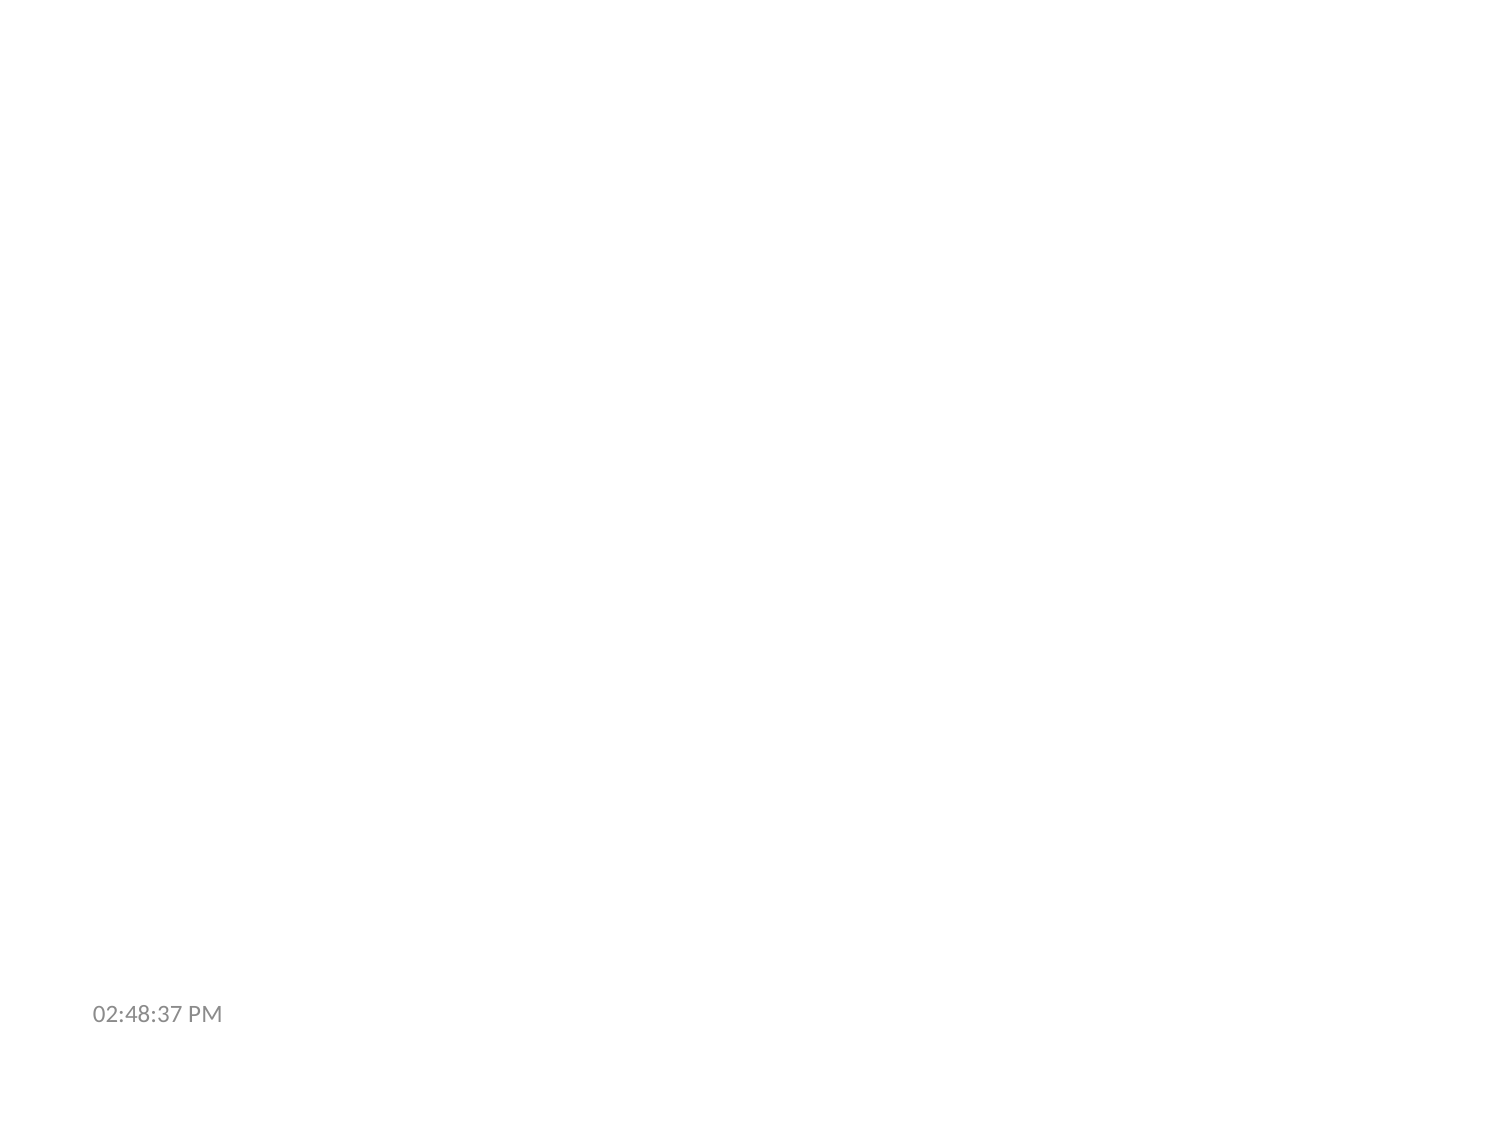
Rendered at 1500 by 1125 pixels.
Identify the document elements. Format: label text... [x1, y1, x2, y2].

text_box 3:35:09 PM [77, 982, 428, 1043]
